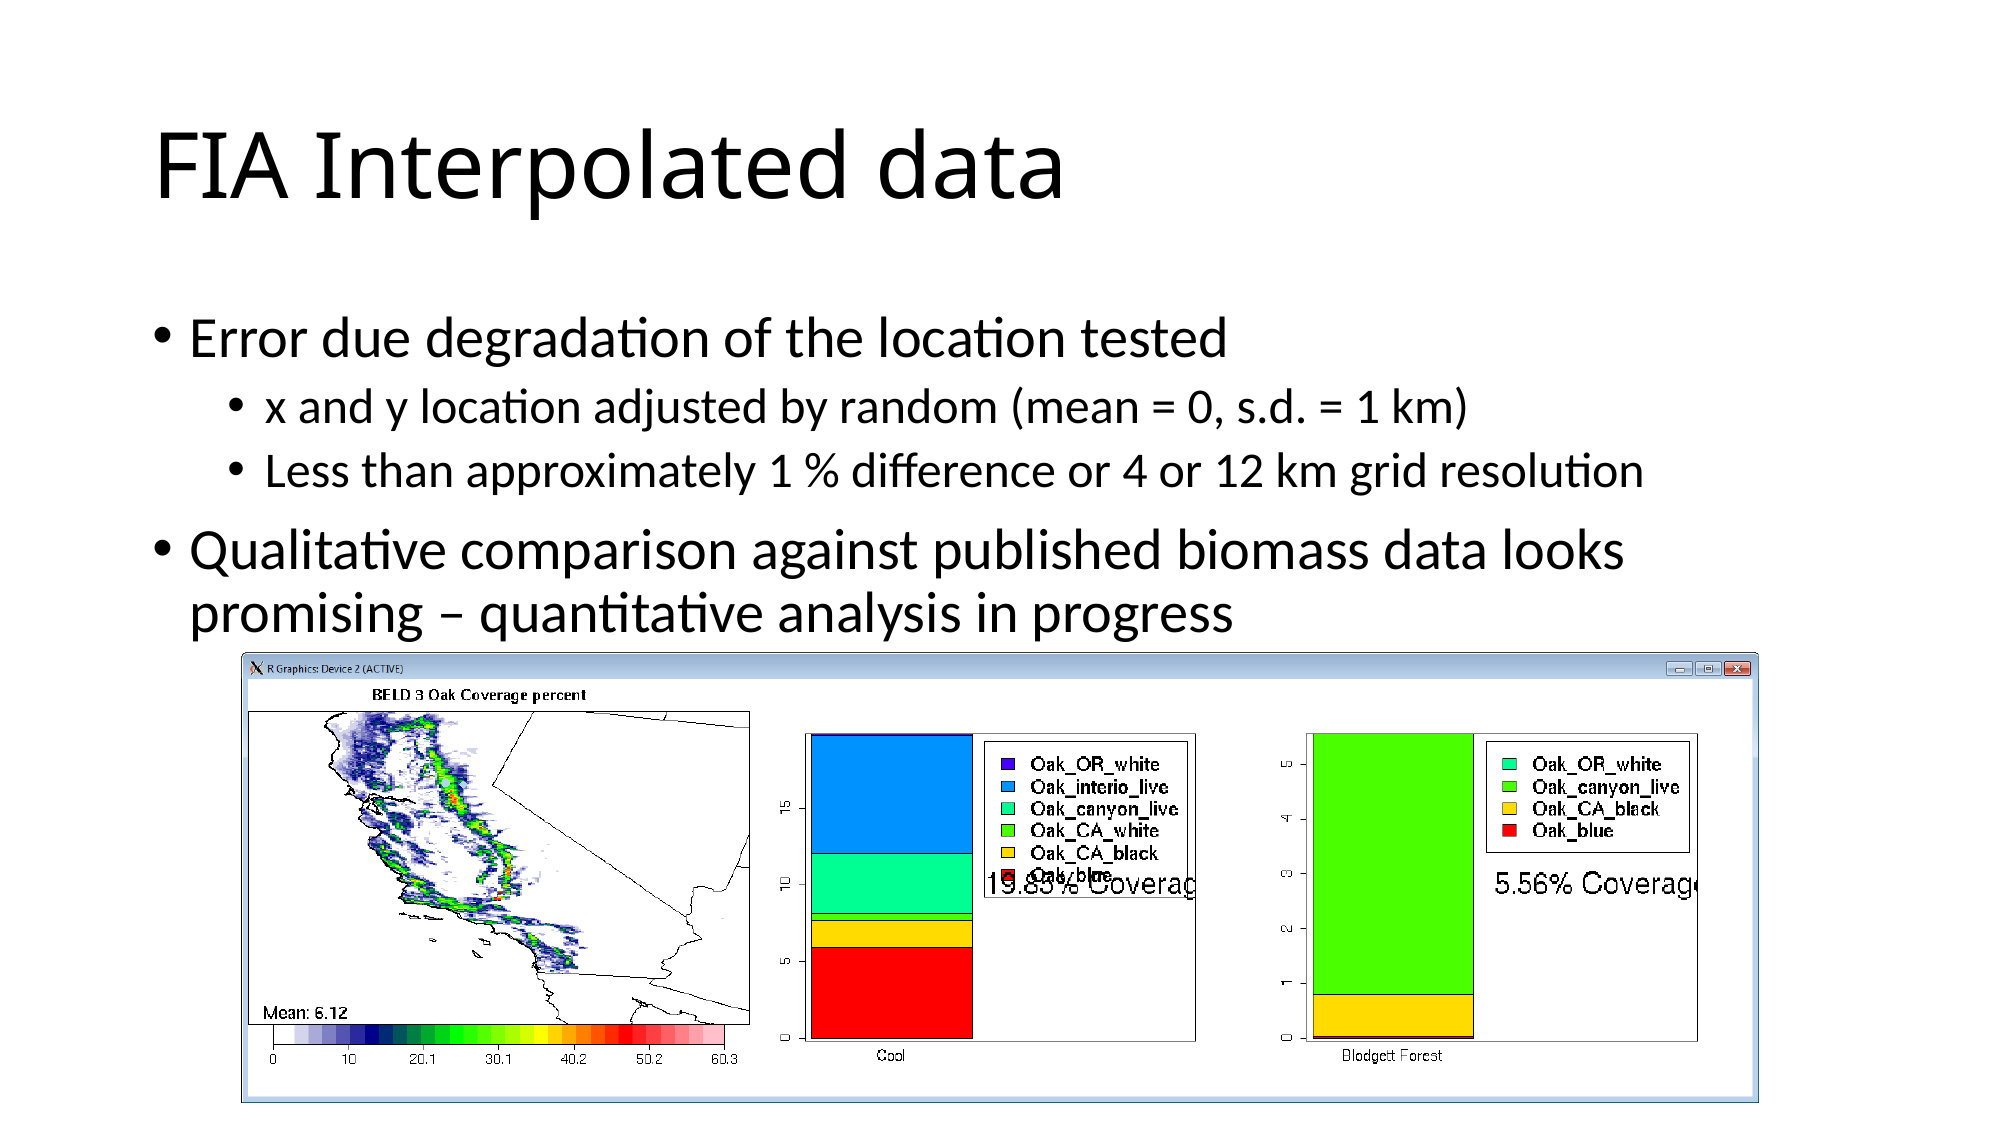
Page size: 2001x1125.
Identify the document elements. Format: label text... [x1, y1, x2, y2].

picture [241, 652, 1759, 1103]
list Error due degradation of the location tested x and y location adjusted by random (mean = 0, s.d. = 1 km) Less than approximately 1 % difference or 4 or 12 km grid resolution Qualitative comparison against published biomass data looks promising – quantitative analysis in progress [137, 299, 1863, 1014]
title FIA Interpolated data [137, 59, 1863, 278]
